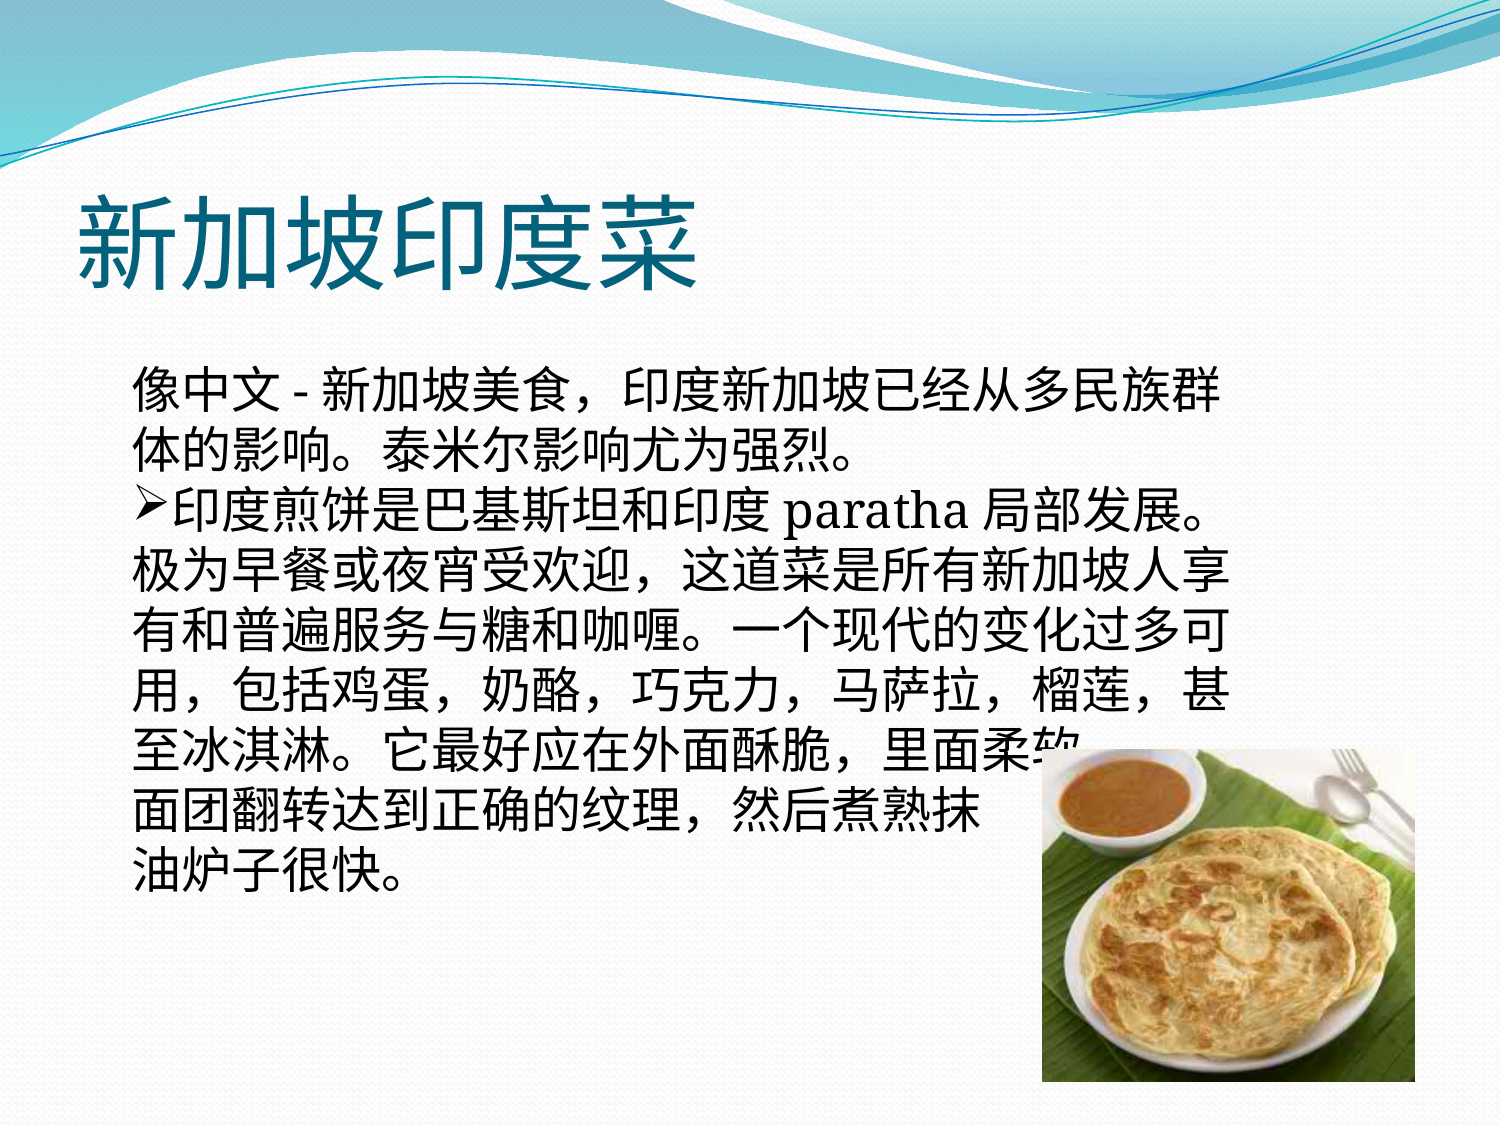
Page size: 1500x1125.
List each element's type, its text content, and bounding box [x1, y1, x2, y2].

picture [1042, 749, 1416, 1082]
title 新加坡印度菜 [75, 115, 1438, 303]
text_box 像中文-新加坡美食，印度新加坡已经从多民族群体的影响。泰米尔影响尤为强烈。 印度煎饼是巴基斯坦和印度paratha局部发展。极为早餐或夜宵受欢迎，这道菜是所有新加坡人享有和普遍服务与糖和咖喱。一个现代的变化过多可用，包括鸡蛋，奶酪，巧克力，马萨拉，榴莲，甚至冰淇淋。它最好应在外面酥脆，里面柔软， 面团翻转达到正确的纹理，然后煮熟抹 油炉子很快。 [117, 351, 1254, 907]
